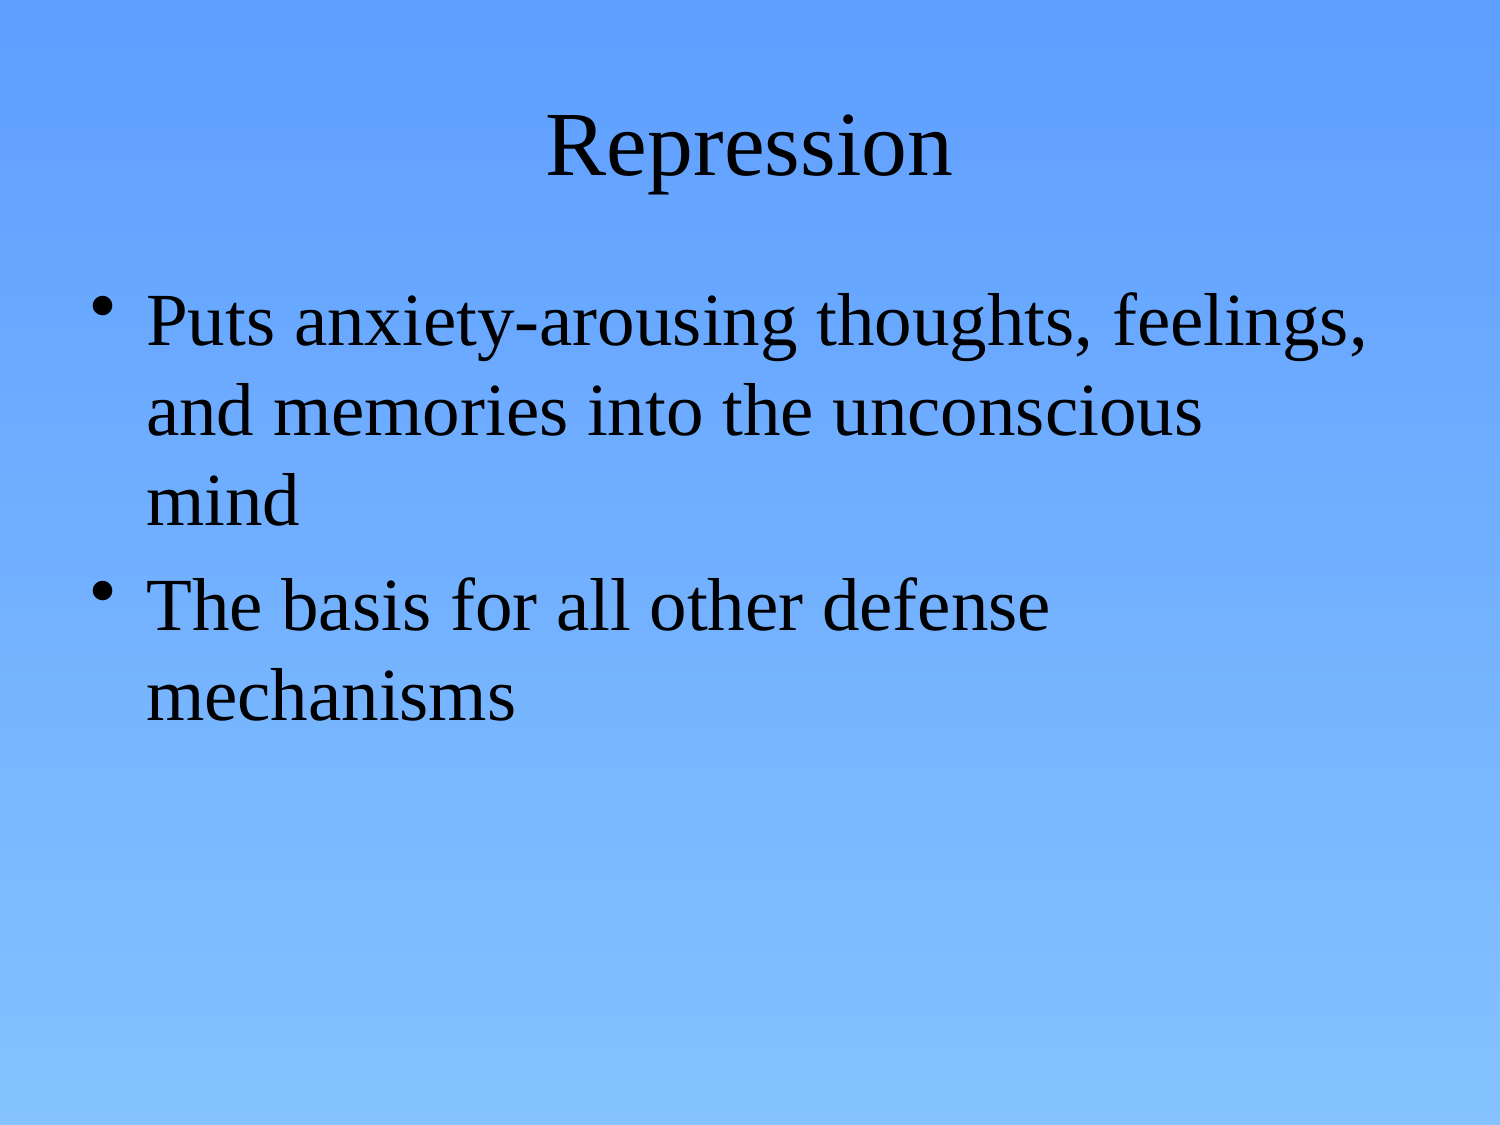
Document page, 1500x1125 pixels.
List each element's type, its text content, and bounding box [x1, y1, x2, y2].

title Repression [74, 44, 1426, 233]
list Puts anxiety-arousing thoughts, feelings, and memories into the unconscious mind The basis for all other defense mechanisms [74, 262, 1388, 1006]
